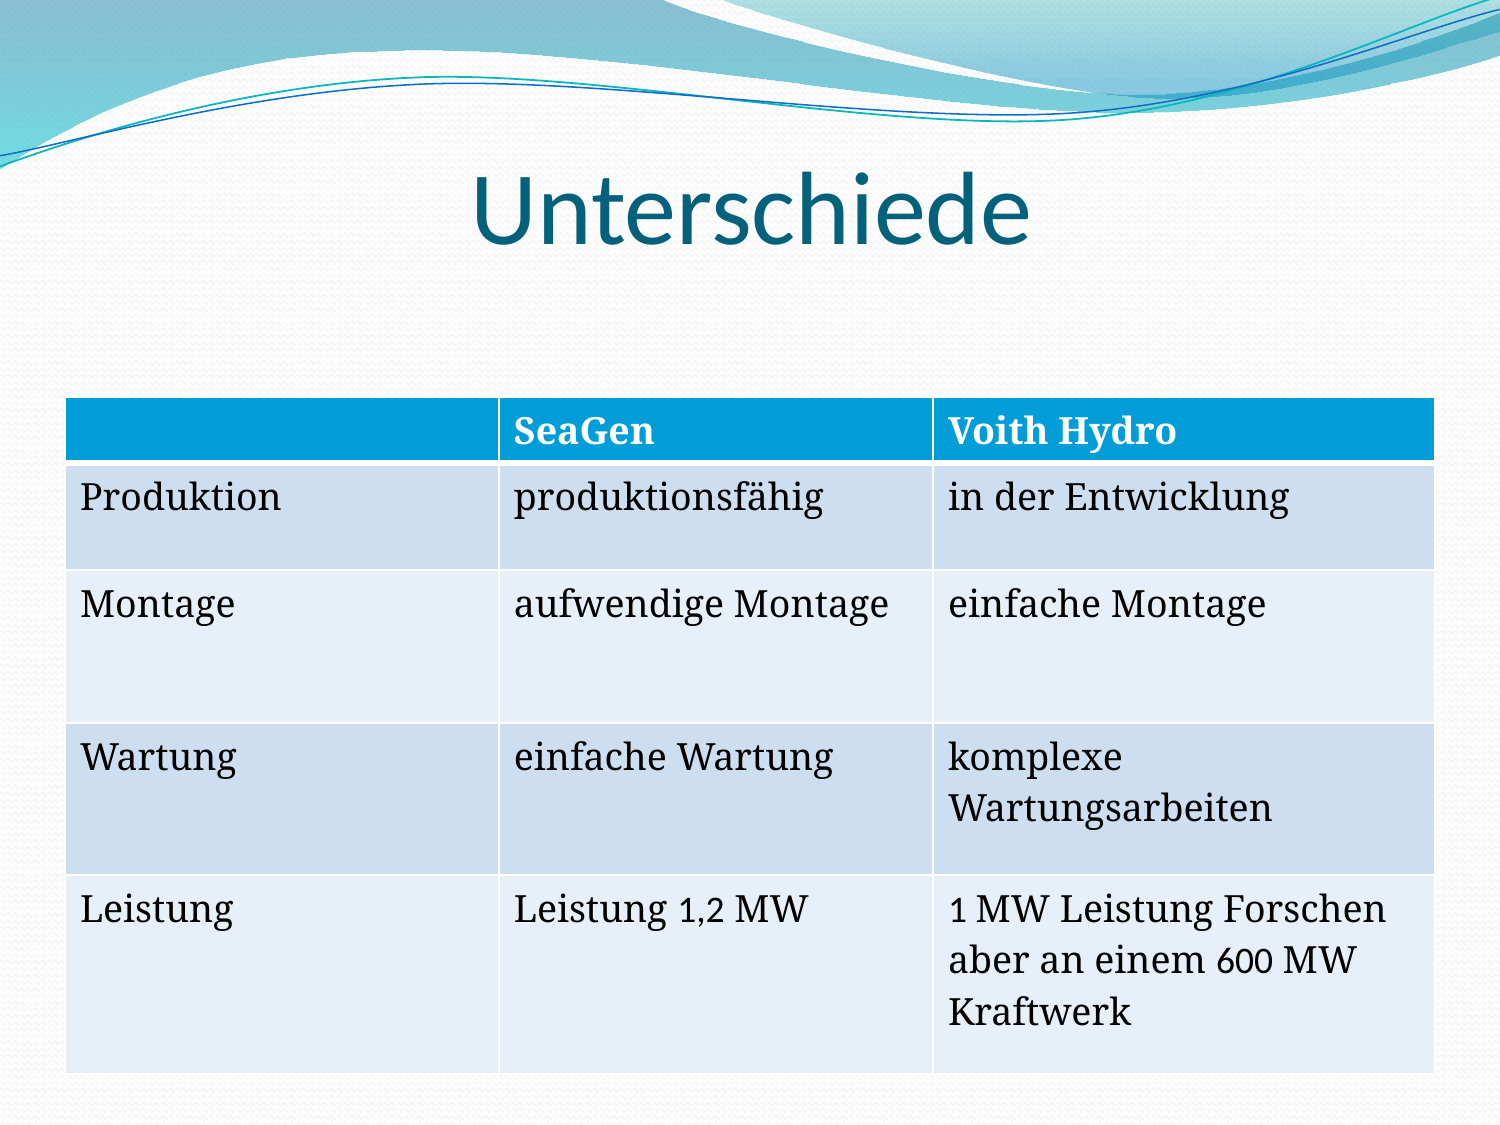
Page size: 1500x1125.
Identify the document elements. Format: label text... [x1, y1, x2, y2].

table_cell in der Entwicklung [934, 466, 1434, 569]
table_cell aufwendige Montage [500, 571, 932, 722]
table_header Voith Hydro [934, 398, 1434, 460]
table_header [66, 398, 498, 460]
table_cell Leistung 1,2 MW [500, 876, 932, 1073]
table_cell komplexe Wartungsarbeiten [934, 724, 1434, 874]
table_cell einfache Wartung [500, 724, 932, 874]
table_header SeaGen [500, 398, 932, 460]
table_cell 1 MW Leistung Forschen aber an einem 600 MW Kraftwerk [934, 876, 1434, 1073]
table_cell produktionsfähig [500, 466, 932, 569]
table_cell Produktion [66, 466, 498, 569]
table_cell einfache Montage [934, 571, 1434, 722]
table_cell Wartung [66, 724, 498, 874]
table_cell Montage [66, 571, 498, 722]
title Unterschiede [76, 78, 1427, 266]
table_cell Leistung [66, 876, 498, 1073]
